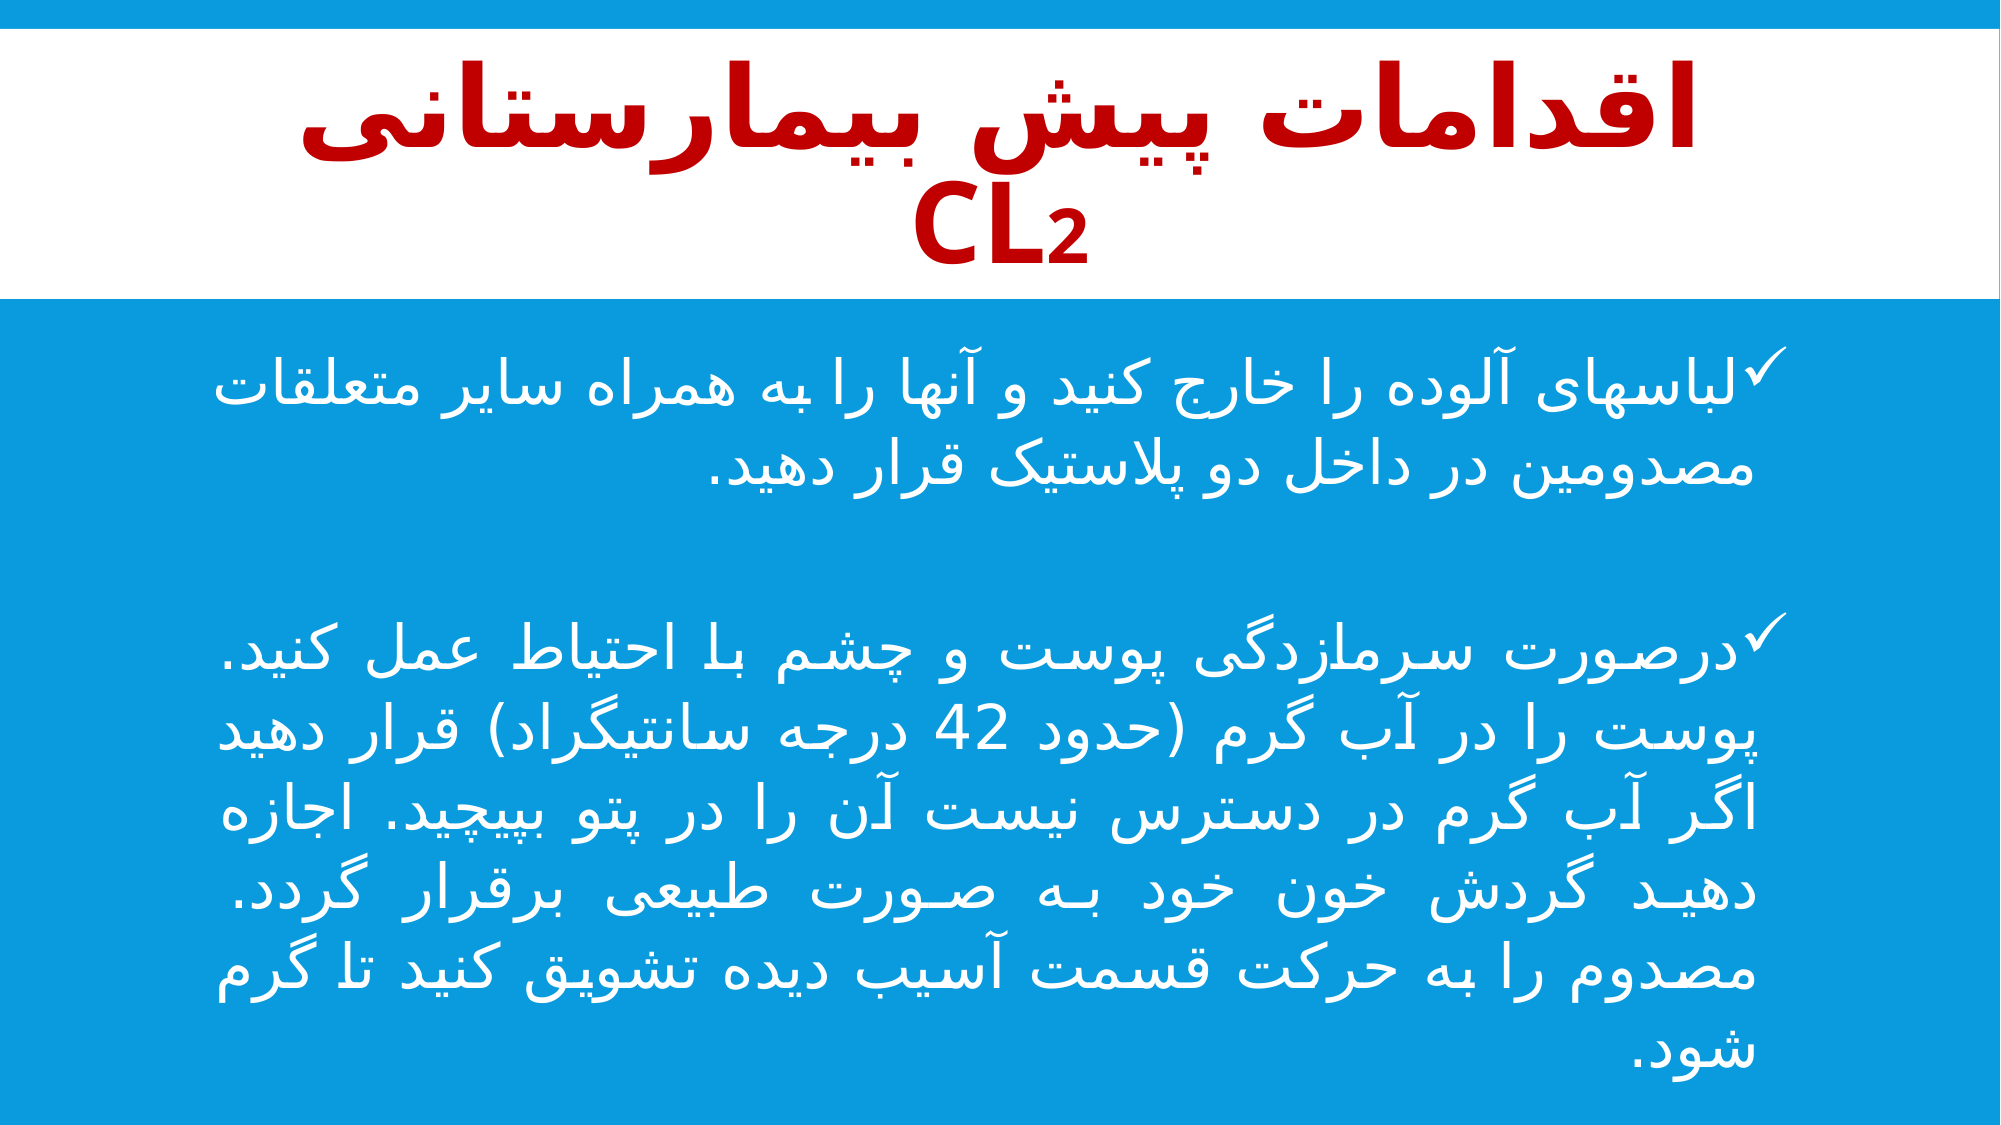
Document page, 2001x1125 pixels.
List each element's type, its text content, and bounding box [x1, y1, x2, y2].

list لباسهای آلوده را خارج کنید و آنها را به همراه سایر متعلقات مصدومین در داخل دو پلاستیک قرار دهید. درصورت سرمازدگی پوست و چشم با احتیاط عمل کنید. پوست را در آب گرم (حدود 42 درجه سانتیگراد) قرار دهید اگر آب گرم در دسترس نیست آن را در پتو بپیچید. اجازه دهید گردش خون خود به صورت طبیعی برقرار گردد. مصدوم را به حرکت قسمت آسیب دیده تشویق کنید تا گرم شود. [197, 329, 1803, 1093]
title اقدامات پیش بیمارستانی Cl2 [197, 46, 1803, 295]
